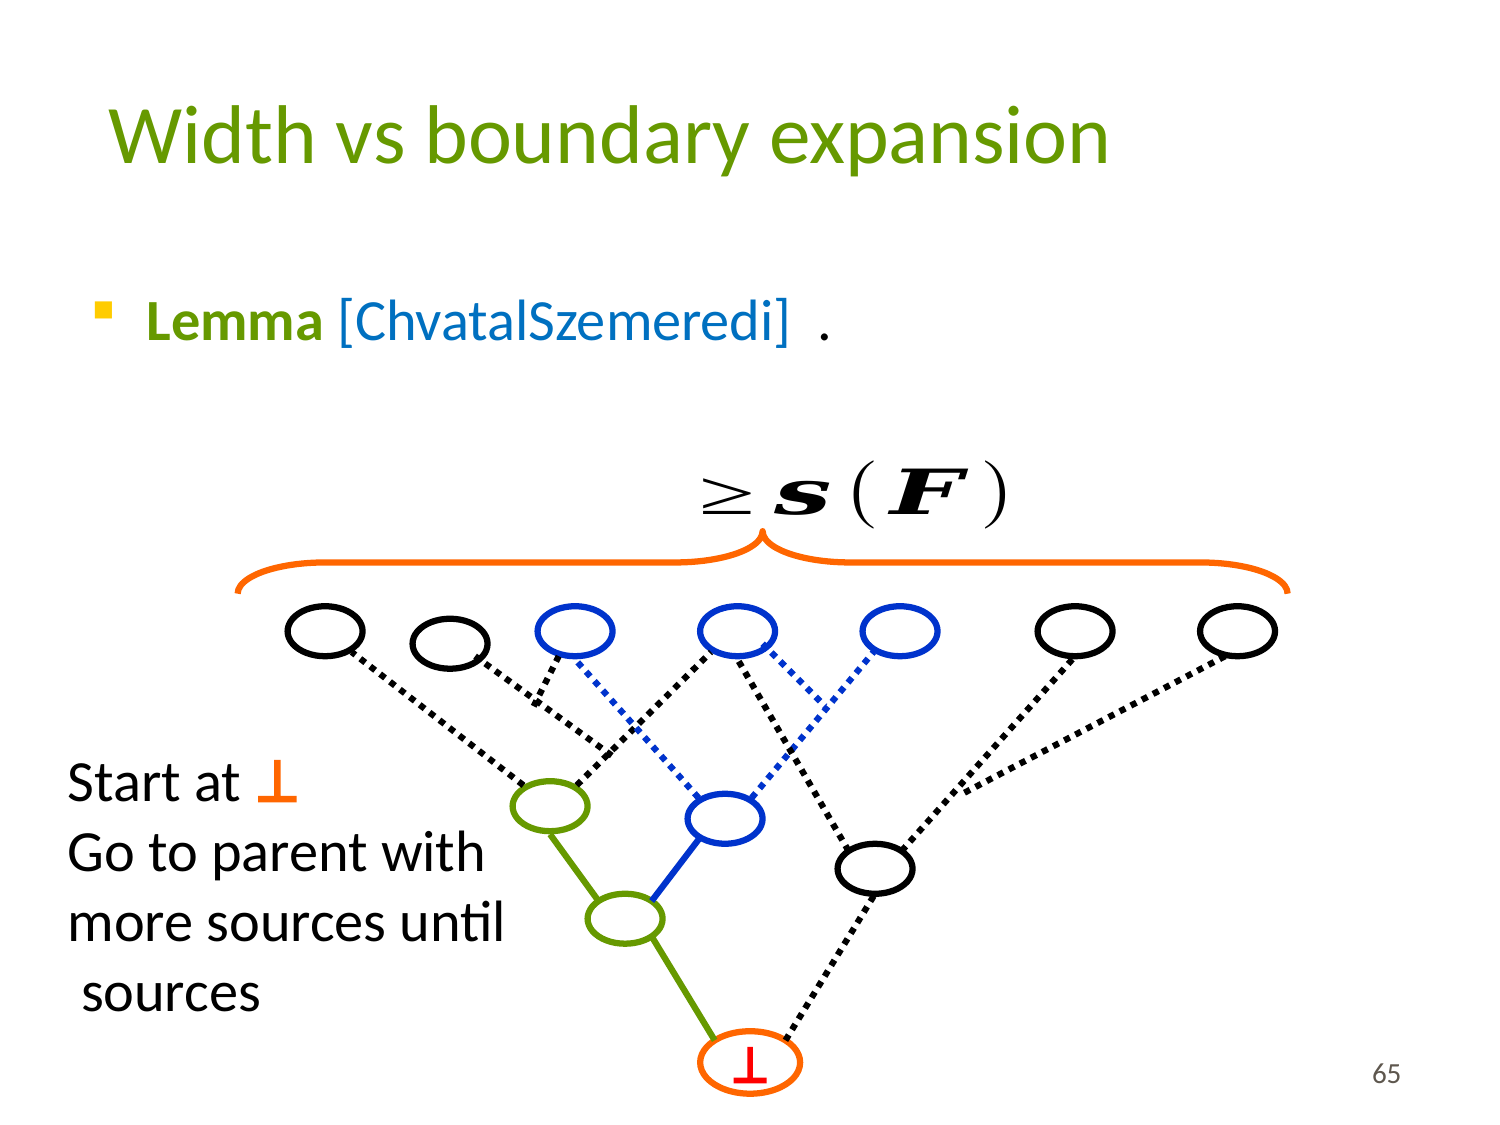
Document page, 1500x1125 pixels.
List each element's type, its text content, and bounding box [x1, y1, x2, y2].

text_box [237, 455, 1381, 1094]
title Width vs boundary expansion [75, 37, 1350, 188]
slide_number 65 [1104, 1037, 1417, 1097]
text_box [533, 656, 559, 707]
